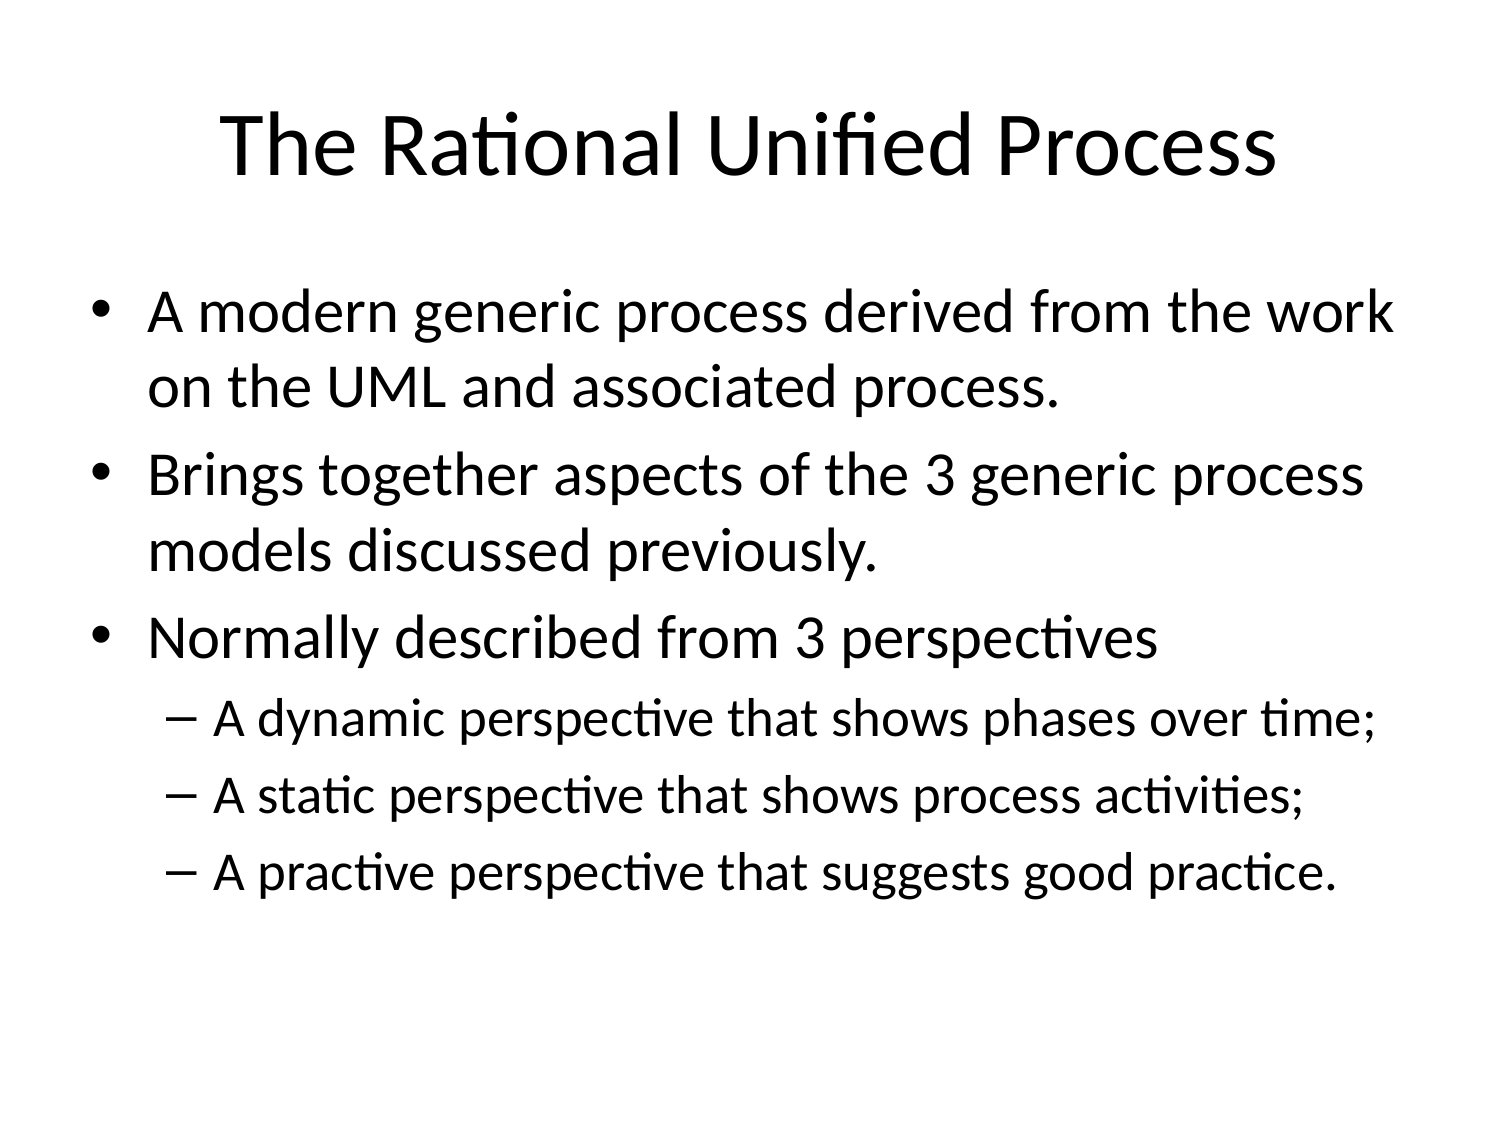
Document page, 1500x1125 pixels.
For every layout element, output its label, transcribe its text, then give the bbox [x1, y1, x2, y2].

list A modern generic process derived from the work on the UML and associated process. Brings together aspects of the 3 generic process models discussed previously. Normally described from 3 perspectives A dynamic perspective that shows phases over time; A static perspective that shows process activities; A practive perspective that suggests good practice. [75, 262, 1425, 1005]
title The Rational Unified Process [75, 45, 1425, 233]
